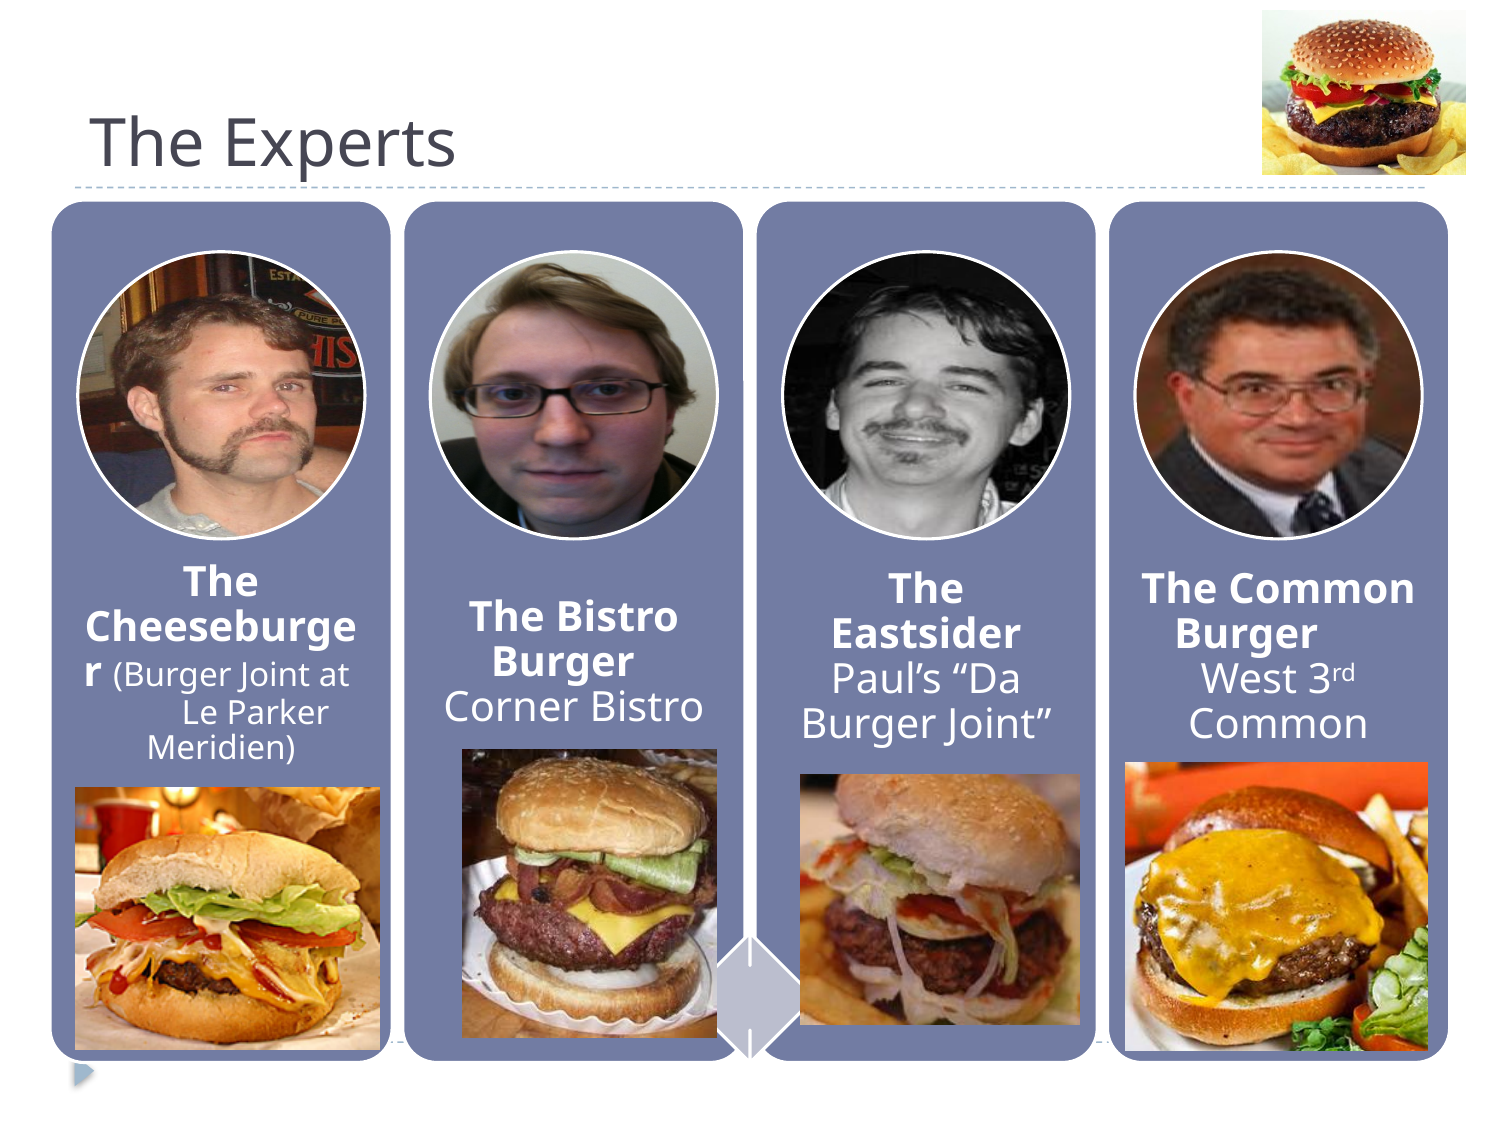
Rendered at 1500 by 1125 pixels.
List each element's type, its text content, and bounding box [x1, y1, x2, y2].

picture [799, 774, 1080, 1026]
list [49, 199, 1451, 1063]
picture [1124, 762, 1428, 1051]
text_box [13, 0, 343, 195]
picture [74, 787, 380, 1051]
picture [462, 749, 717, 1038]
title The Experts [343, 24, 1263, 188]
picture [1262, 9, 1466, 176]
